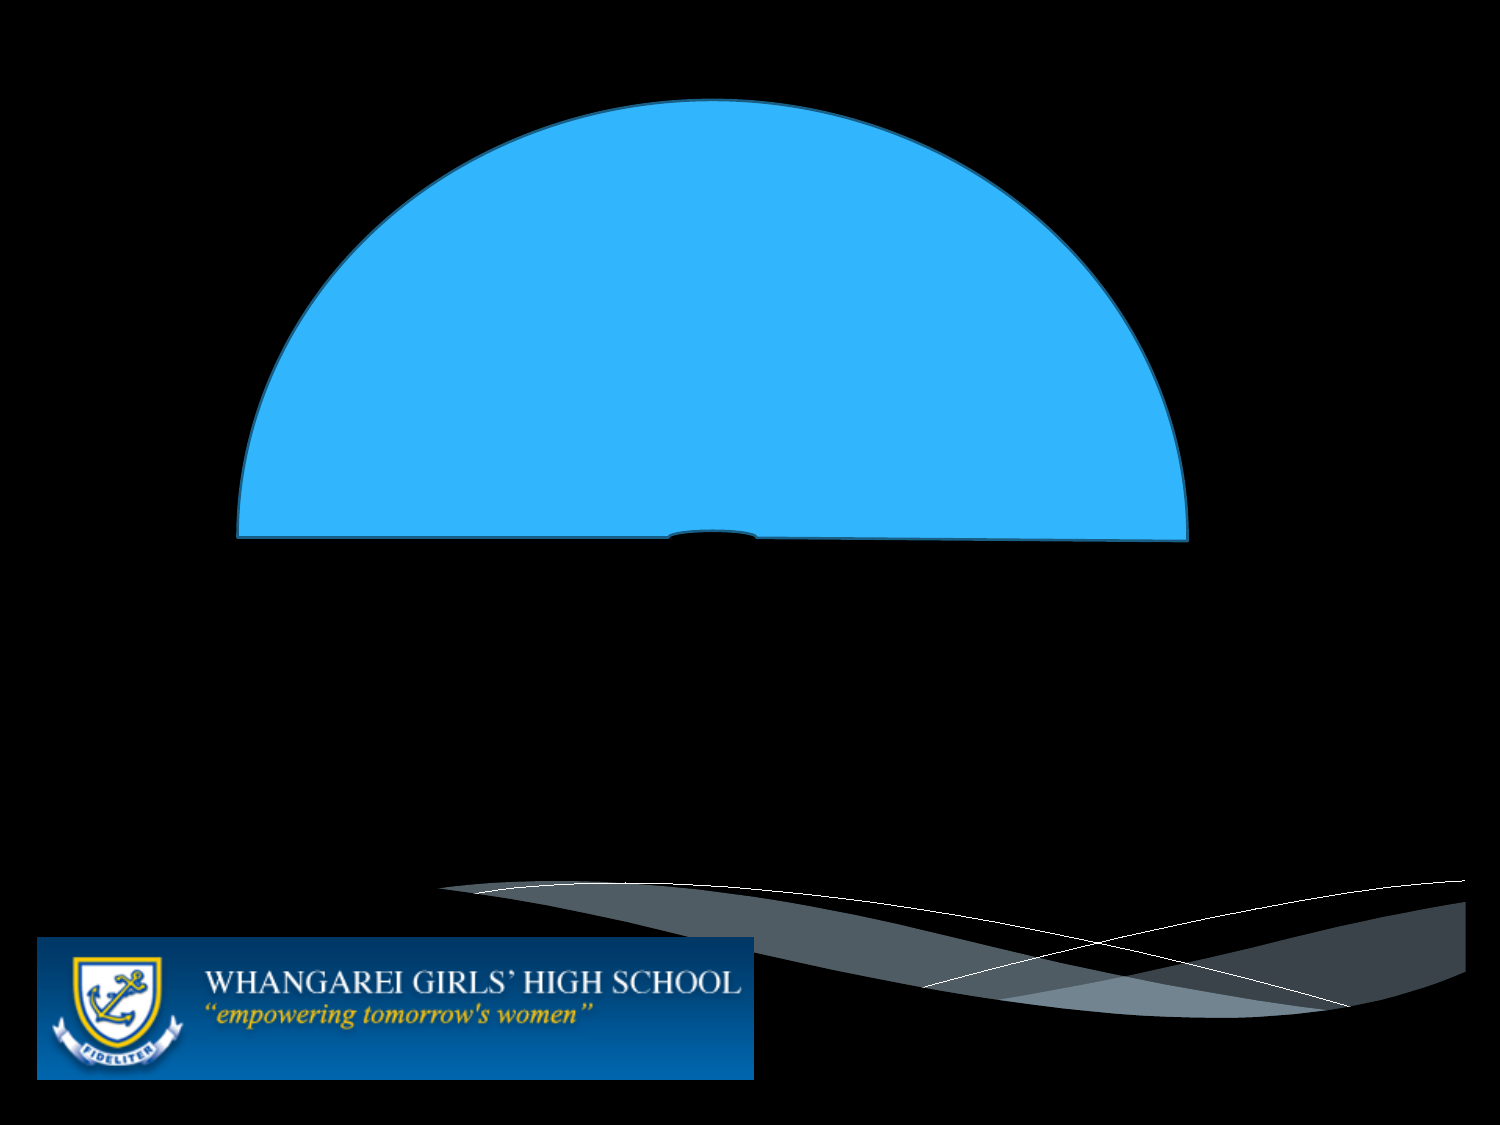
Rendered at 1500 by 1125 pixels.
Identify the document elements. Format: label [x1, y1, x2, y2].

picture [37, 937, 754, 1080]
text_box [236, 98, 1189, 543]
